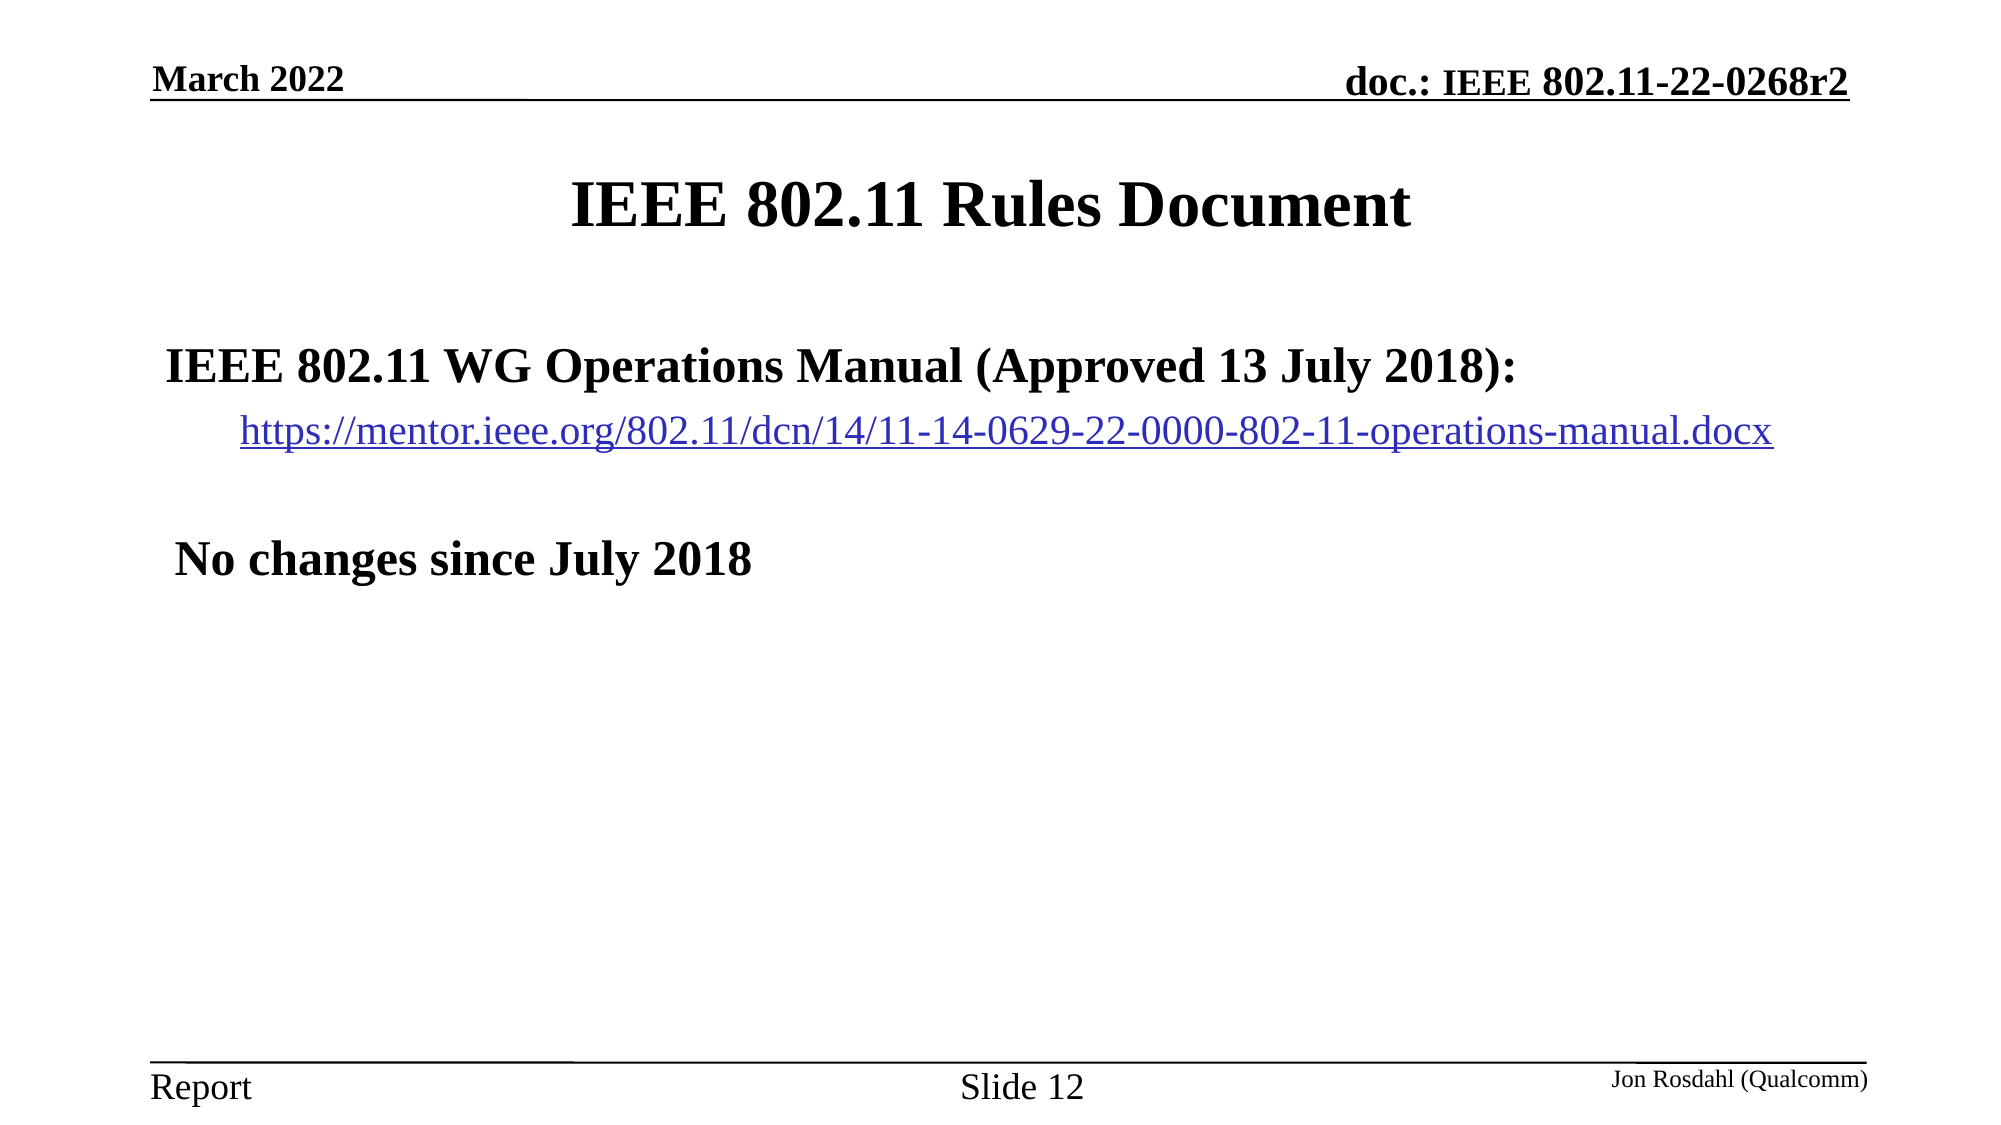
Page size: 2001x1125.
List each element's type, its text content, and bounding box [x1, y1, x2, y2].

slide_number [152, 54, 563, 100]
list IEEE 802.11 WG Operations Manual (Approved 13 July 2018): https://mentor.ieee.org/802.11/dcn/14/11-14-0629-22-0000-802-11-operations-manual.docx No changes since July 2018 [149, 324, 1850, 1000]
slide_number Slide 12 [950, 1061, 1095, 1125]
footer Jon Rosdahl (Qualcomm) [1171, 1061, 1869, 1093]
title IEEE 802.11 Rules Document [149, 112, 1850, 288]
